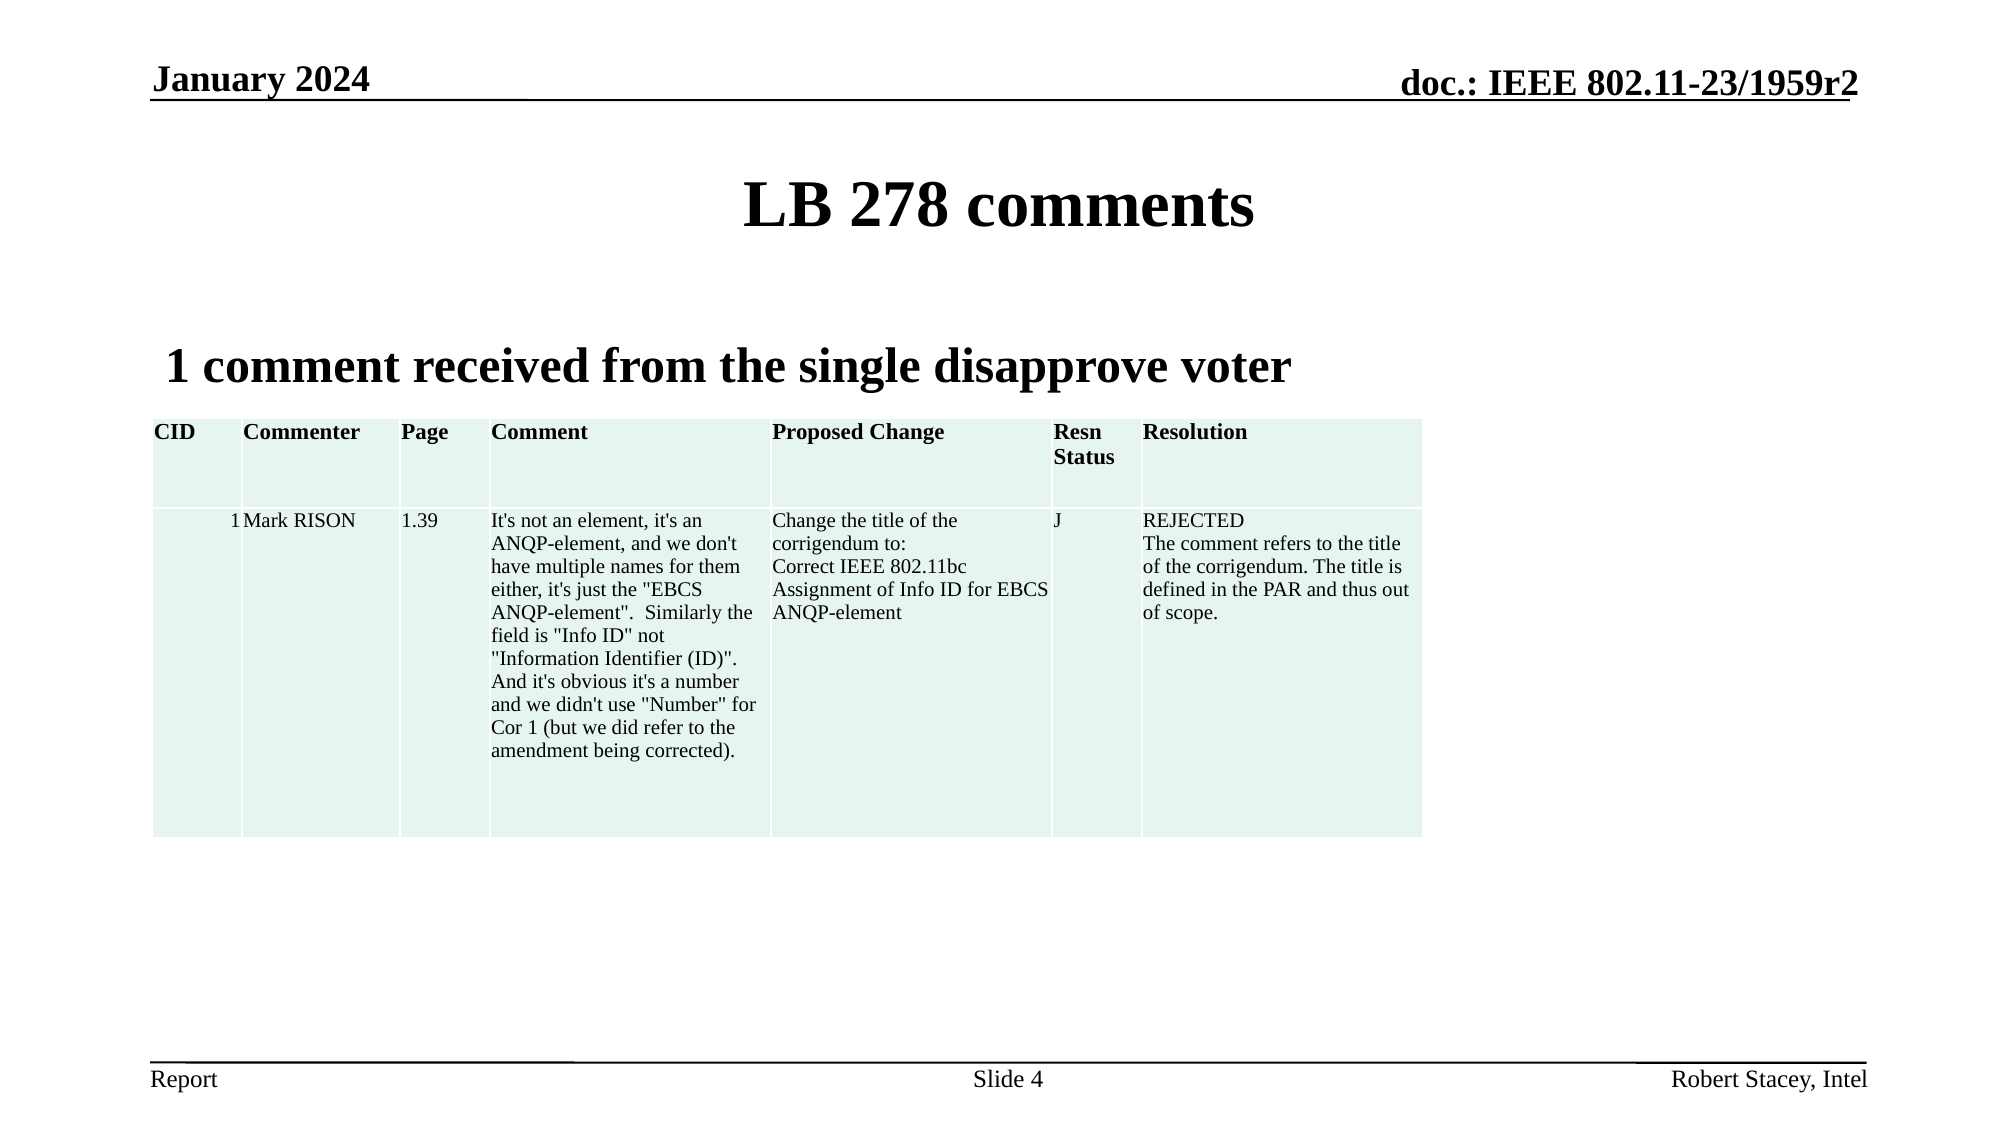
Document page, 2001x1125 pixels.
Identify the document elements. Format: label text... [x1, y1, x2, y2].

table_cell 1.39 [401, 509, 489, 837]
table_cell 1 [153, 509, 241, 837]
table_cell J [1053, 509, 1141, 837]
table_cell Mark RISON [243, 509, 399, 837]
table_header Comment [491, 419, 770, 507]
table_header Proposed Change [772, 419, 1051, 507]
table_header Page [401, 419, 489, 507]
table_header Resn Status [1053, 419, 1141, 507]
table_header Commenter [243, 419, 399, 507]
list 1 comment received from the single disapprove voter [149, 324, 1850, 463]
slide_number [152, 54, 563, 100]
table_cell REJECTED The comment refers to the title of the corrigendum. The title is defined in the PAR and thus out of scope. [1143, 509, 1422, 837]
slide_number Slide 4 [950, 1061, 1067, 1123]
table_header CID [153, 419, 241, 507]
table_cell It's not an element, it's an ANQP-element, and we don't have multiple names for them either, it's just the "EBCS ANQP-element". Similarly the field is "Info ID" not "Information Identifier (ID)". And it's obvious it's a number and we didn't use "Number" for Cor 1 (but we did refer to the amendment being corrected). [491, 509, 770, 837]
table_cell Change the title of the corrigendum to: Correct IEEE 802.11bc Assignment of Info ID for EBCS ANQP-element [772, 509, 1051, 837]
footer Robert Stacey, Intel [1171, 1061, 1869, 1093]
title LB 278 comments [149, 112, 1850, 288]
table_header Resolution [1143, 419, 1422, 507]
